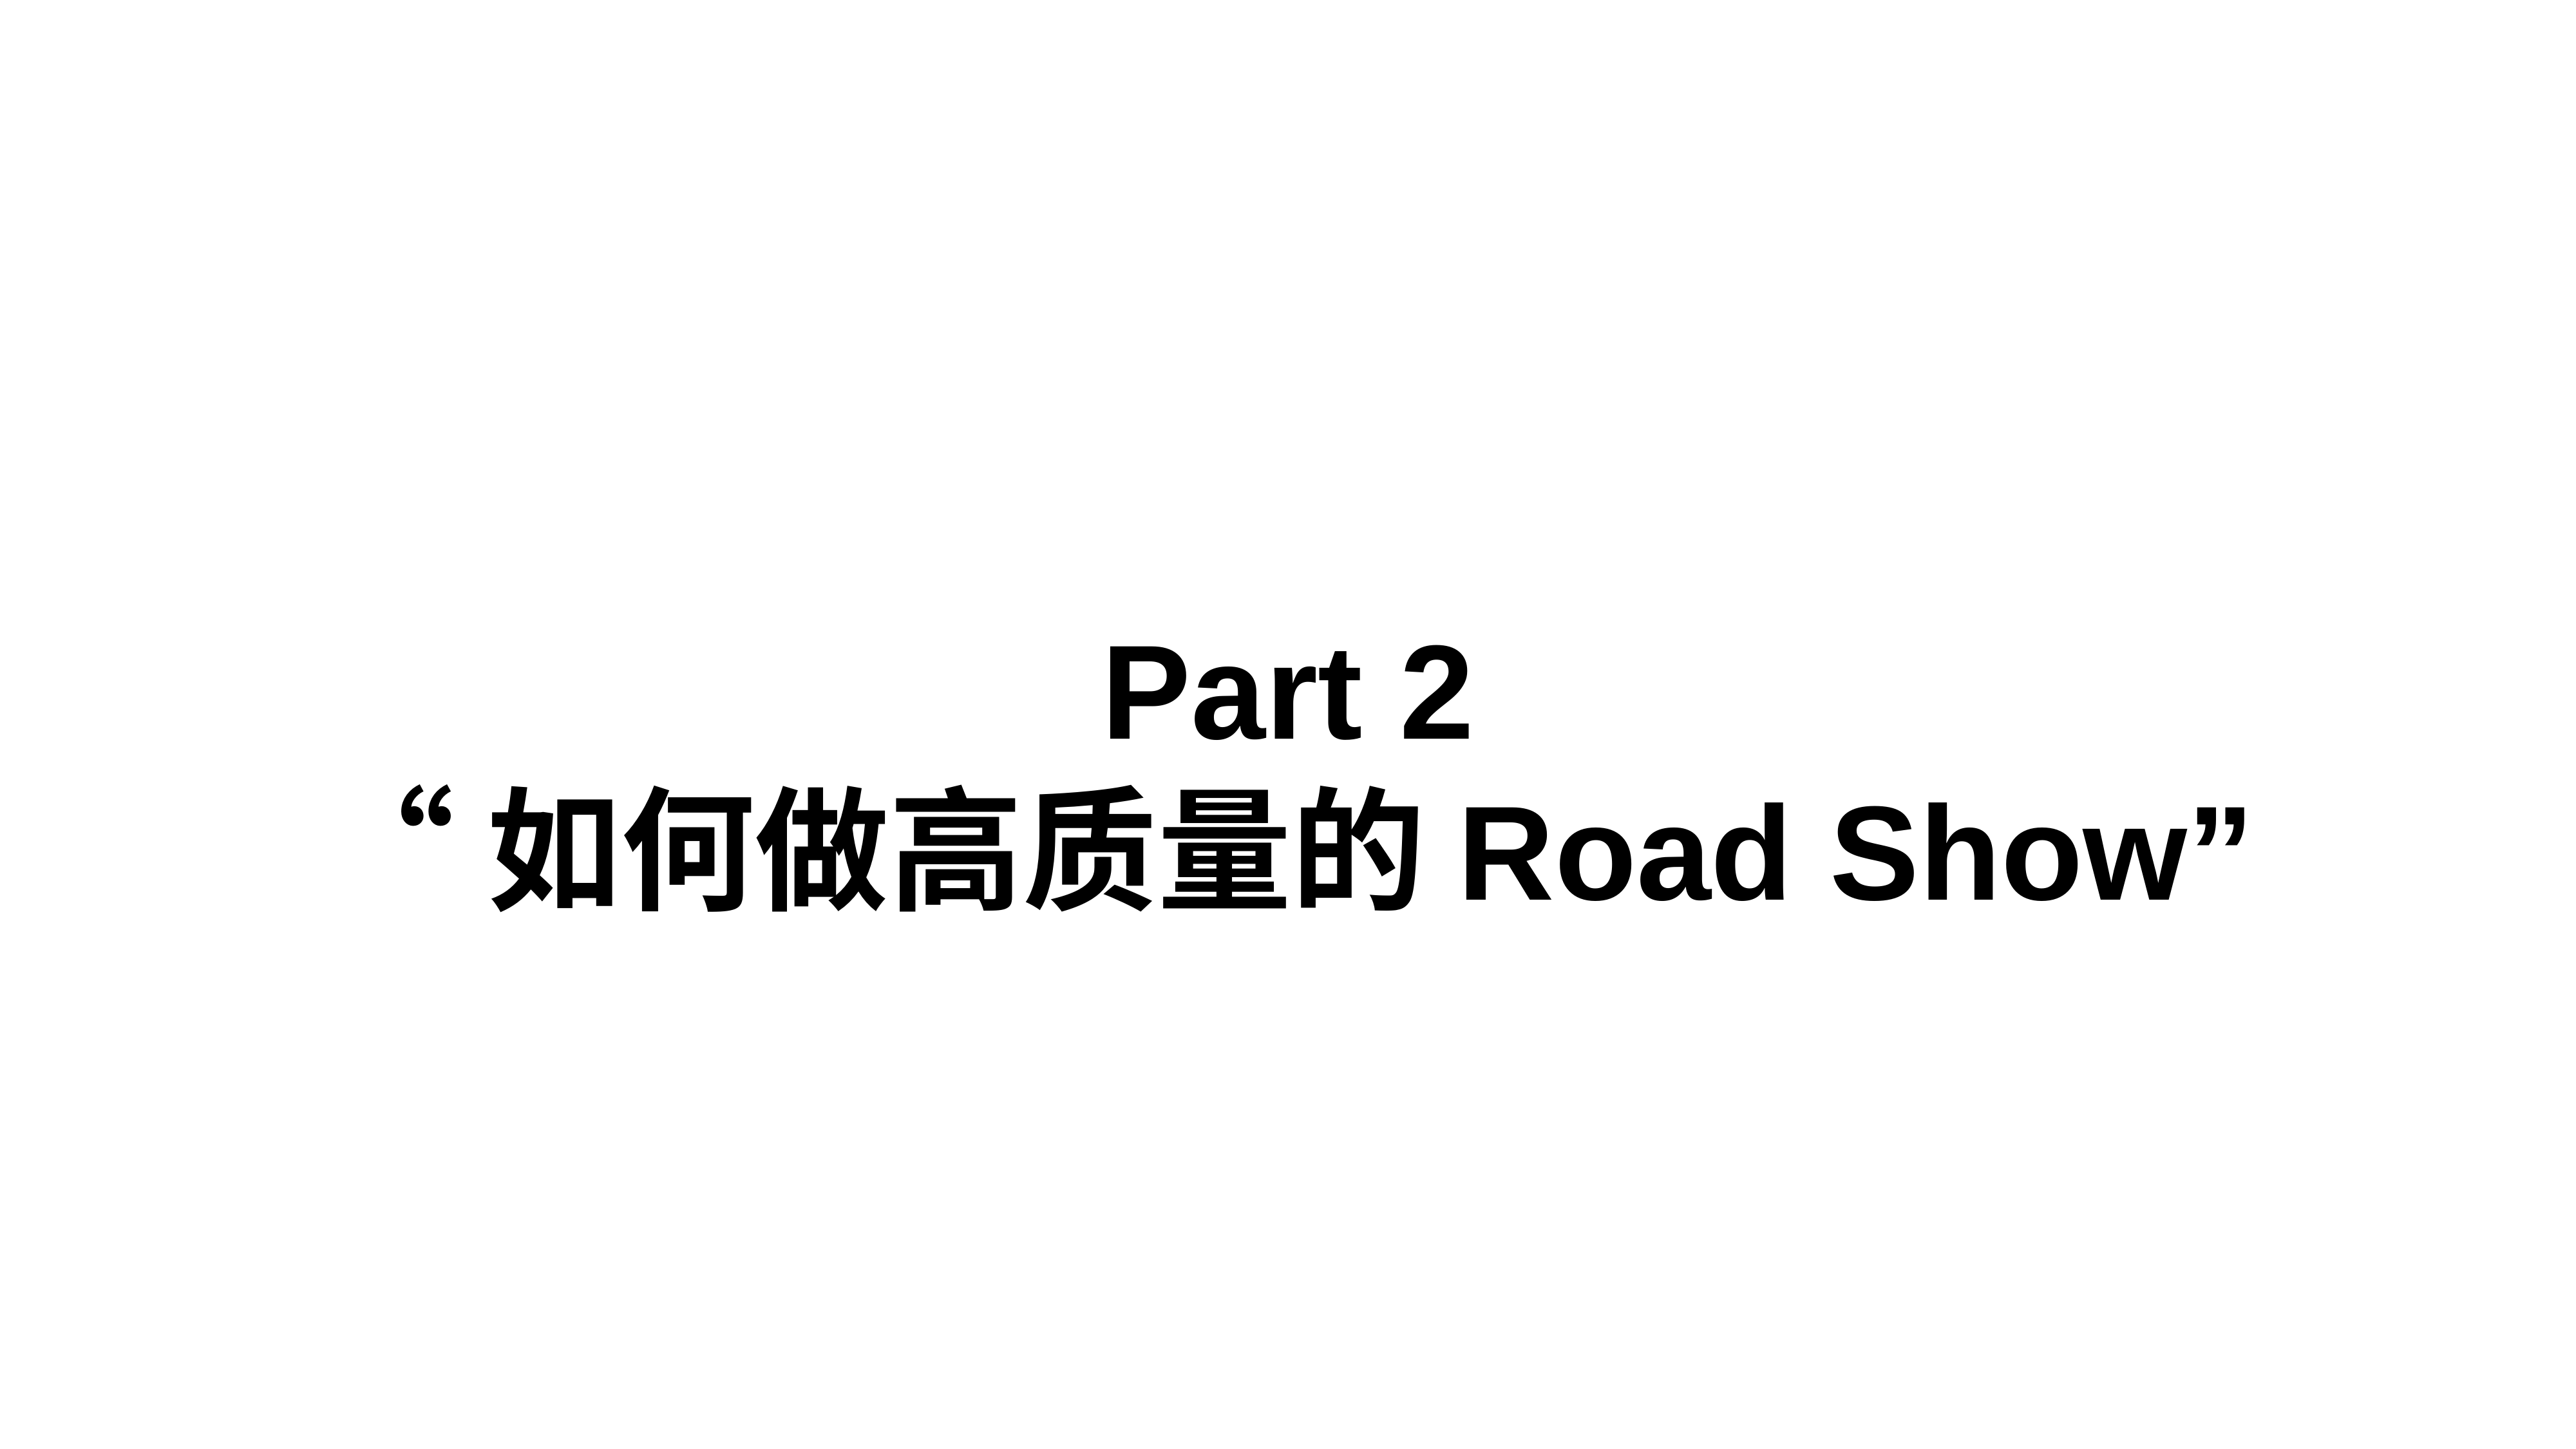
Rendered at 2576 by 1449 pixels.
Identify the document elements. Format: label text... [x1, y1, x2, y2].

list Part 2 “如何做高质量的Road Show” [6, 435, 2570, 936]
